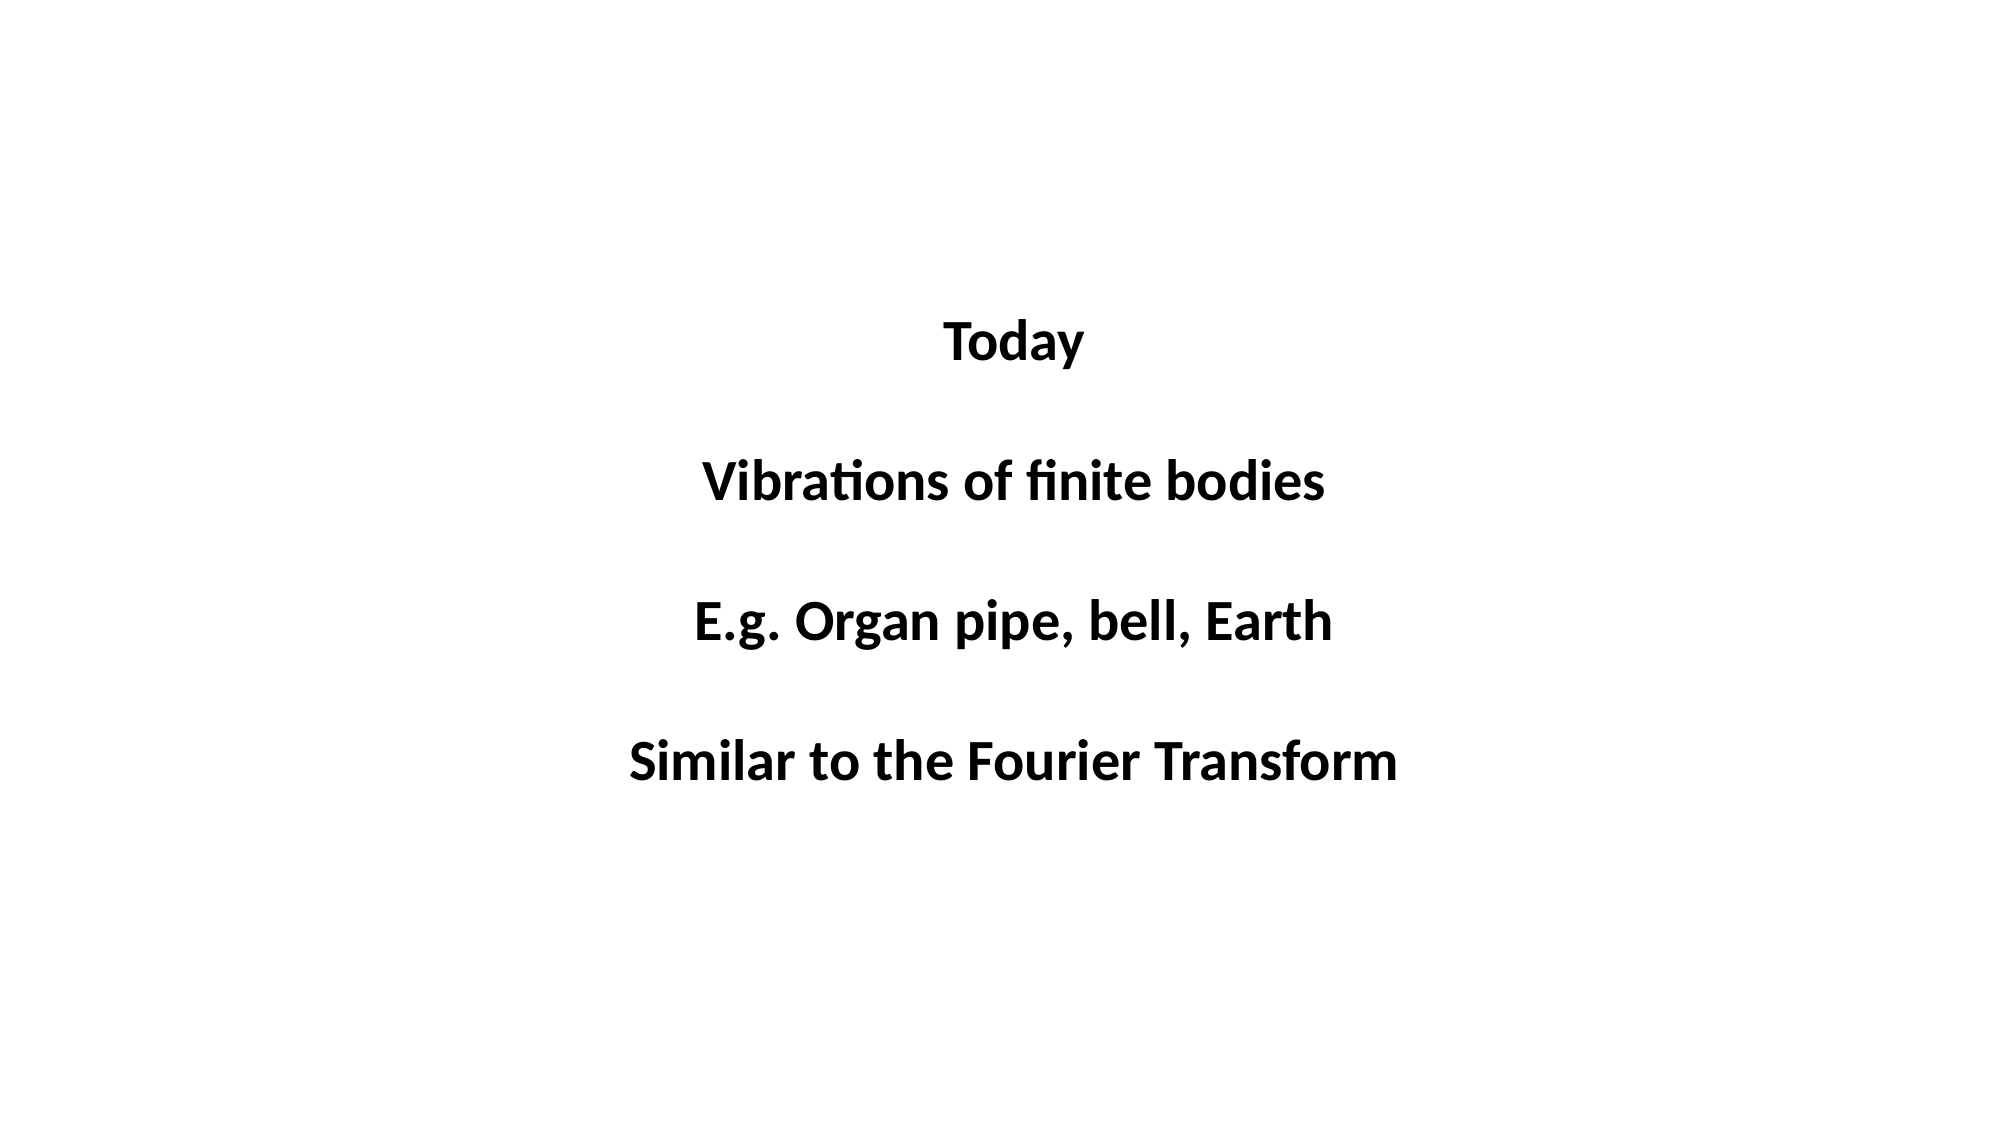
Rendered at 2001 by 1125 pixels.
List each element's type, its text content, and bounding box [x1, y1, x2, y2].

text_box Today Vibrations of finite bodies E.g. Organ pipe, bell, Earth Similar to the Fourier Transform [128, 295, 1900, 870]
